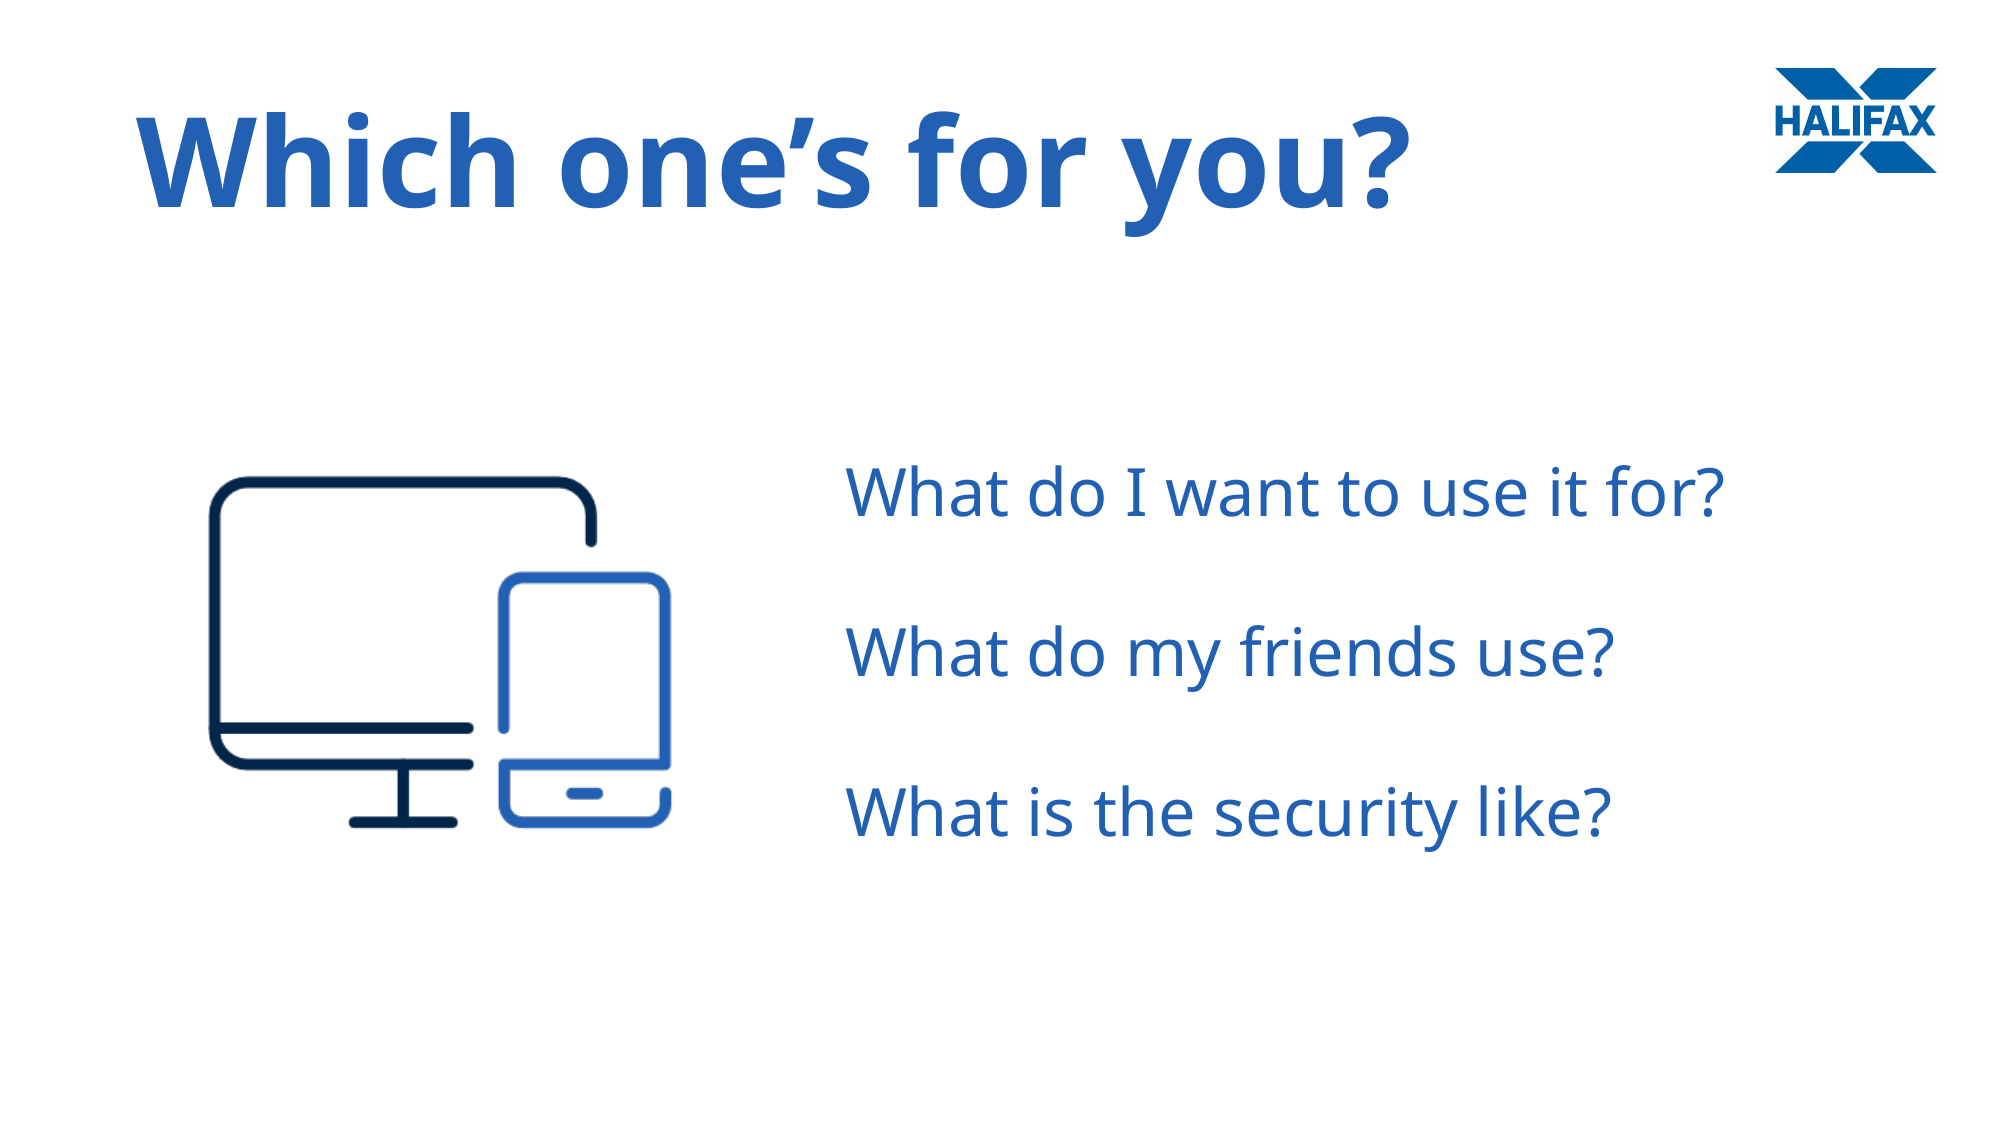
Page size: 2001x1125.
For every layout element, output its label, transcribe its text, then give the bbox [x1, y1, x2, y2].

picture [121, 327, 764, 972]
picture [1775, 68, 1937, 173]
list Which one’s for you? [121, 75, 1579, 221]
list What do I want to use it for? What do my friends use? What is the security like? [830, 328, 1879, 972]
